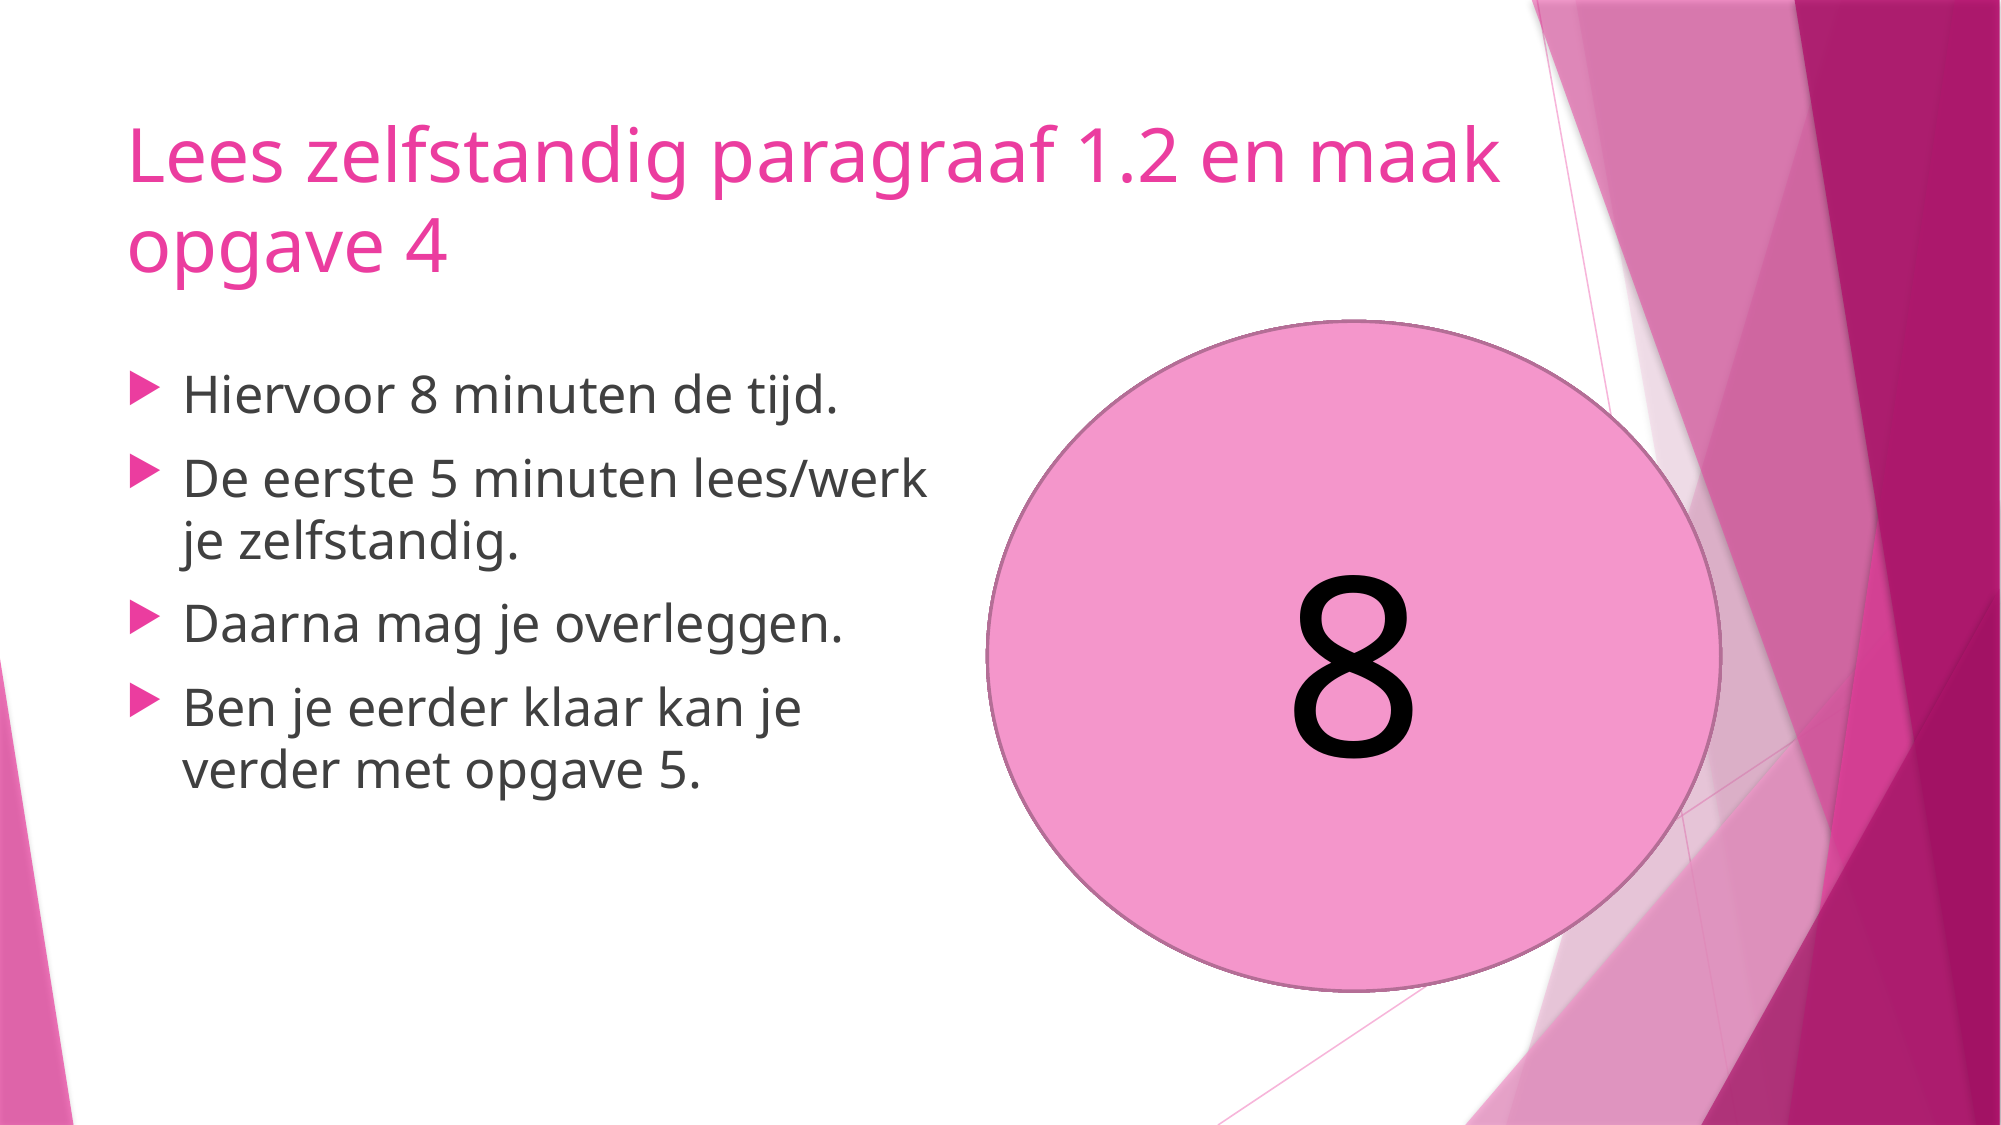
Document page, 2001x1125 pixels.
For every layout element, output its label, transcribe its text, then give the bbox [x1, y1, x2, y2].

list Hiervoor 8 minuten de tijd. De eerste 5 minuten lees/werk je zelfstandig. Daarna mag je overleggen. Ben je eerder klaar kan je verder met opgave 5. [111, 354, 988, 992]
title Lees zelfstandig paragraaf 1.2 en maak opgave 4 [111, 99, 1522, 317]
text_box 8 [985, 319, 1723, 993]
